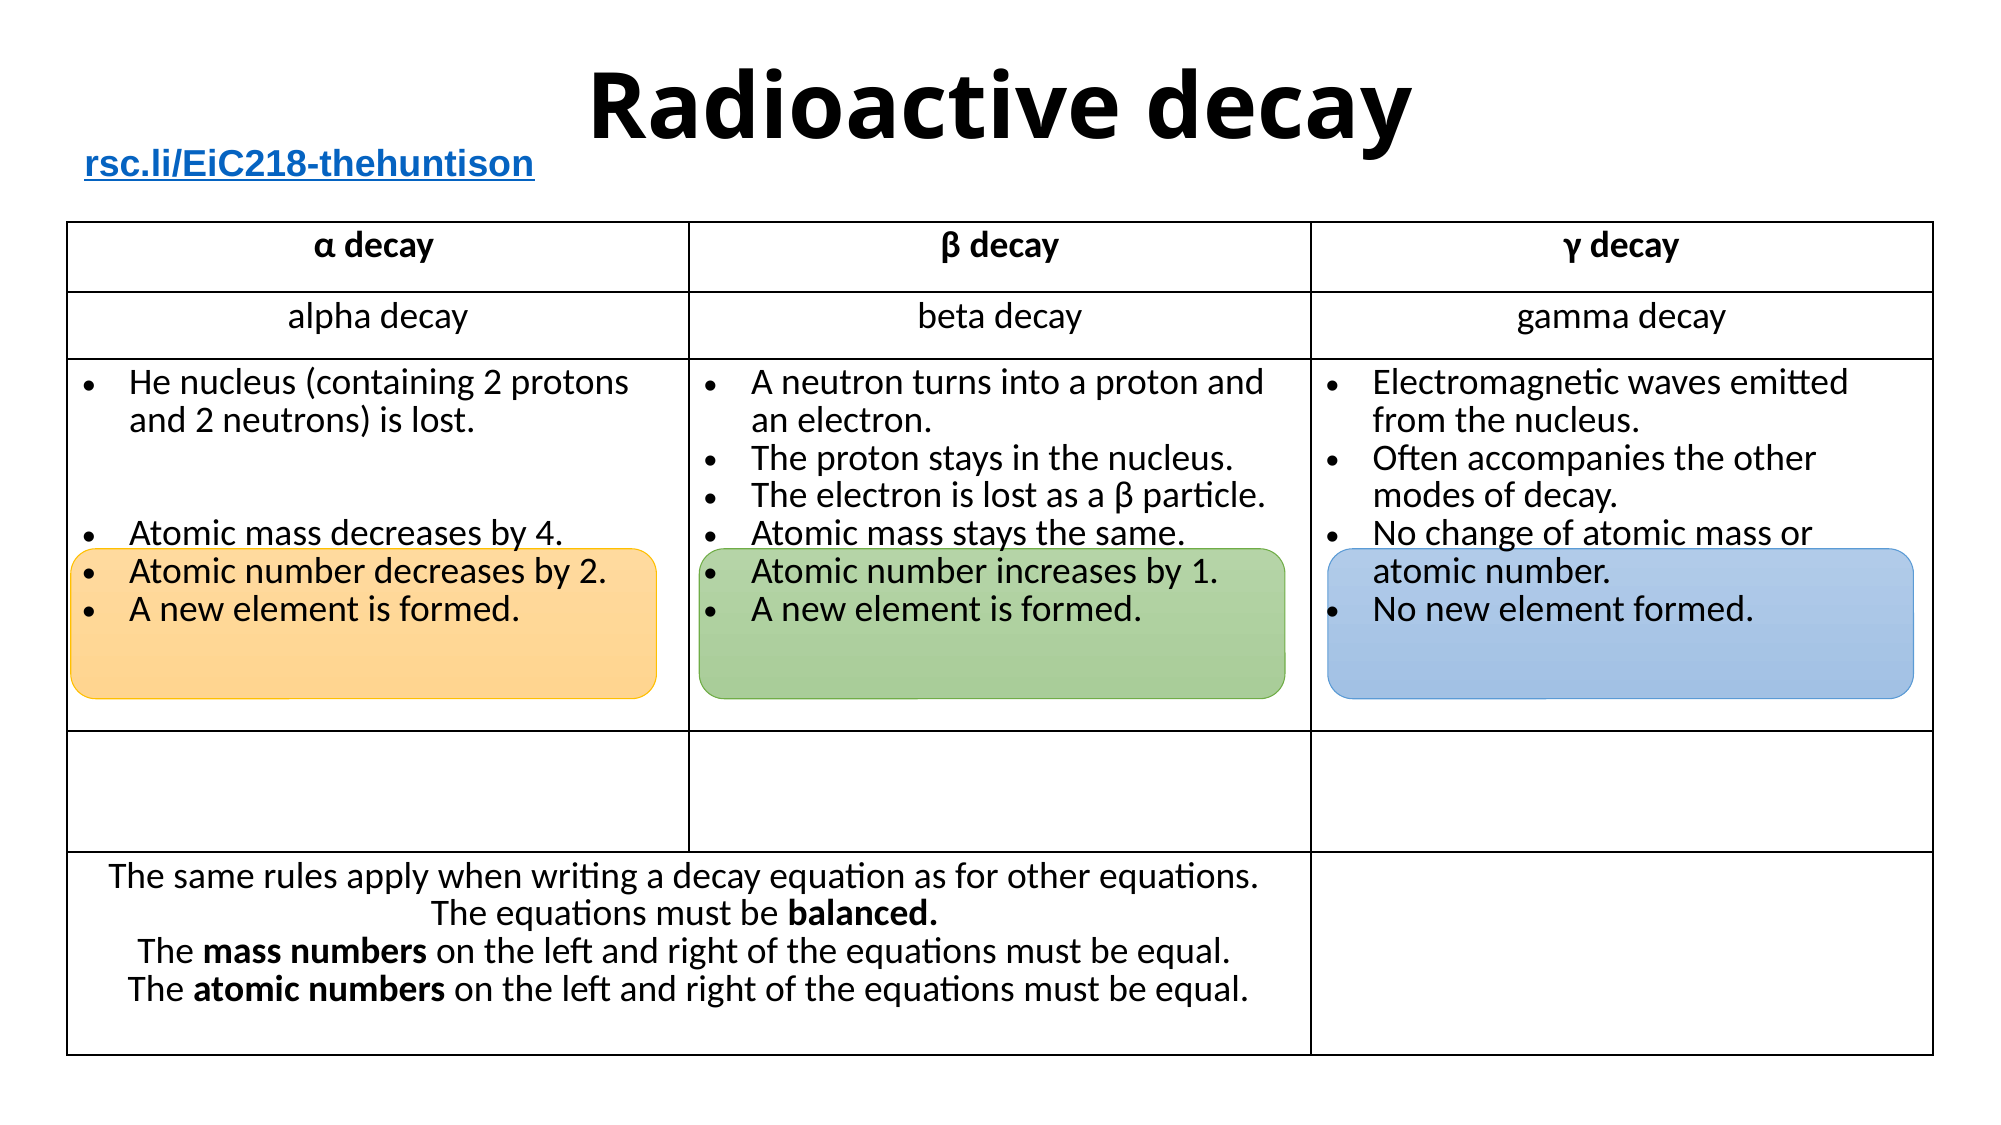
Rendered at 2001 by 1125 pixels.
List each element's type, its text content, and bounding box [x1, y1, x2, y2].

text_box [698, 548, 1286, 700]
title Radioactive decay [137, 0, 1863, 218]
text_box rsc.li/EiC218-thehuntison [69, 131, 550, 192]
text_box [70, 548, 657, 700]
text_box [1327, 548, 1915, 700]
